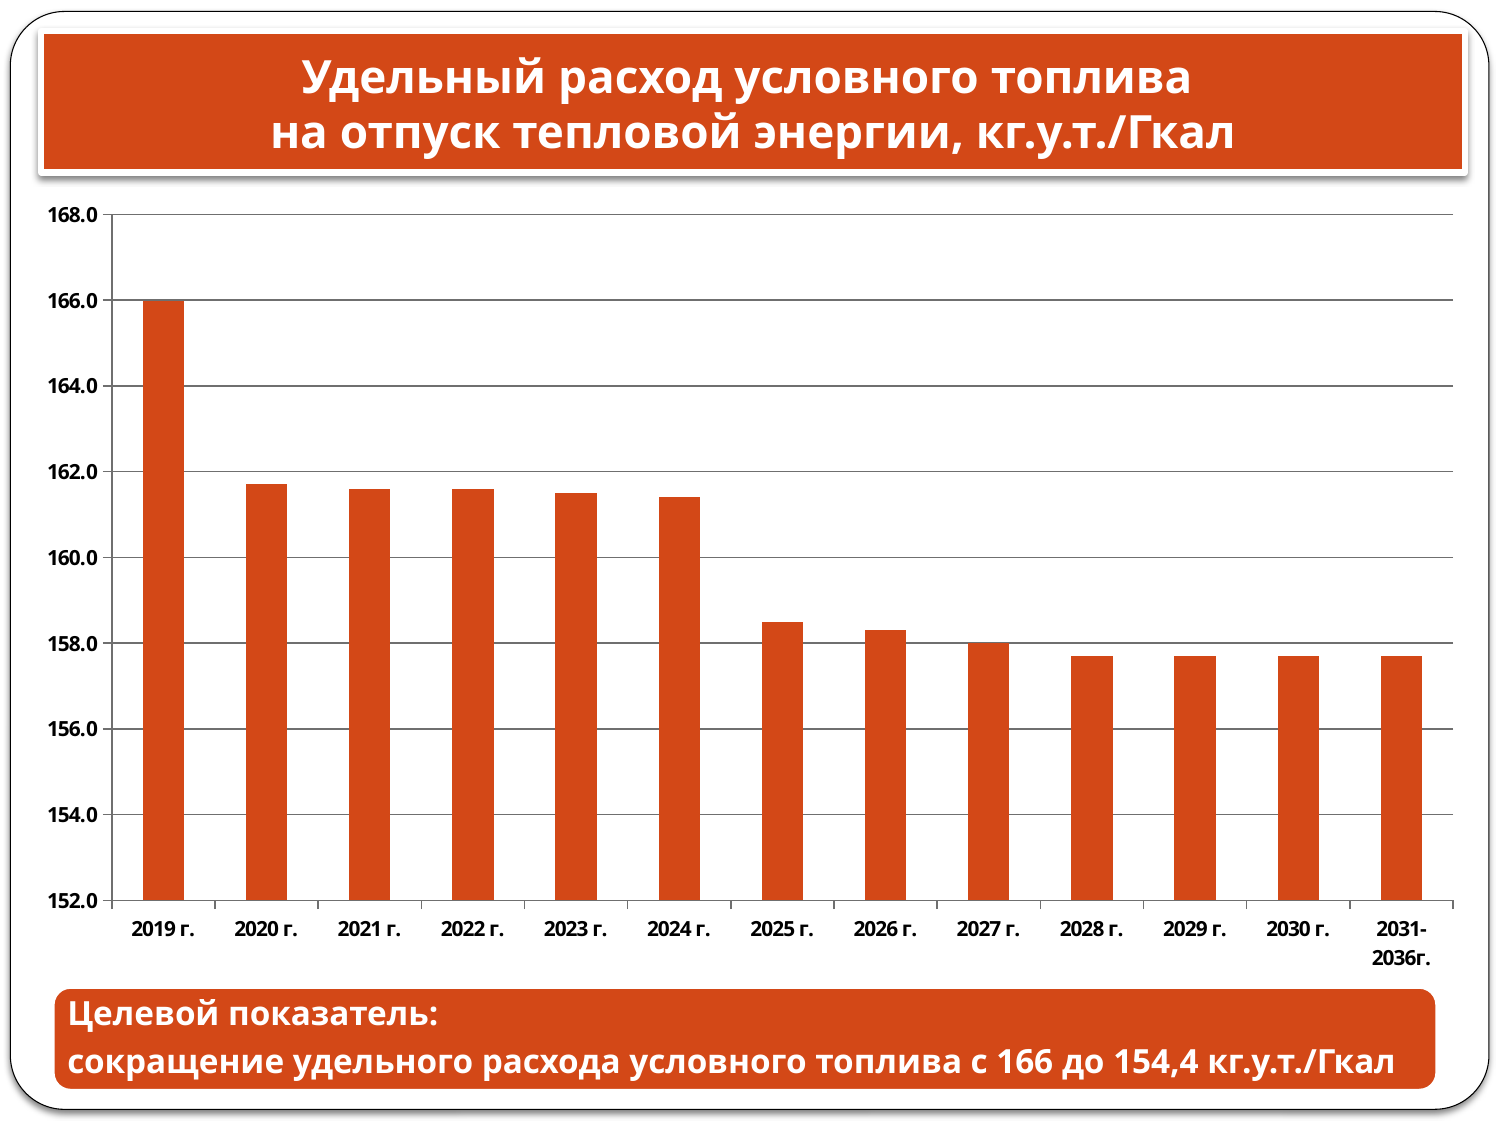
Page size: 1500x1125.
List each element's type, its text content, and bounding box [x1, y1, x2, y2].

title Удельный расход условного топлива на отпуск тепловой энергии, кг.у.т./Гкал [38, 28, 1468, 176]
chart [17, 184, 1483, 988]
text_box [53, 997, 1437, 1091]
